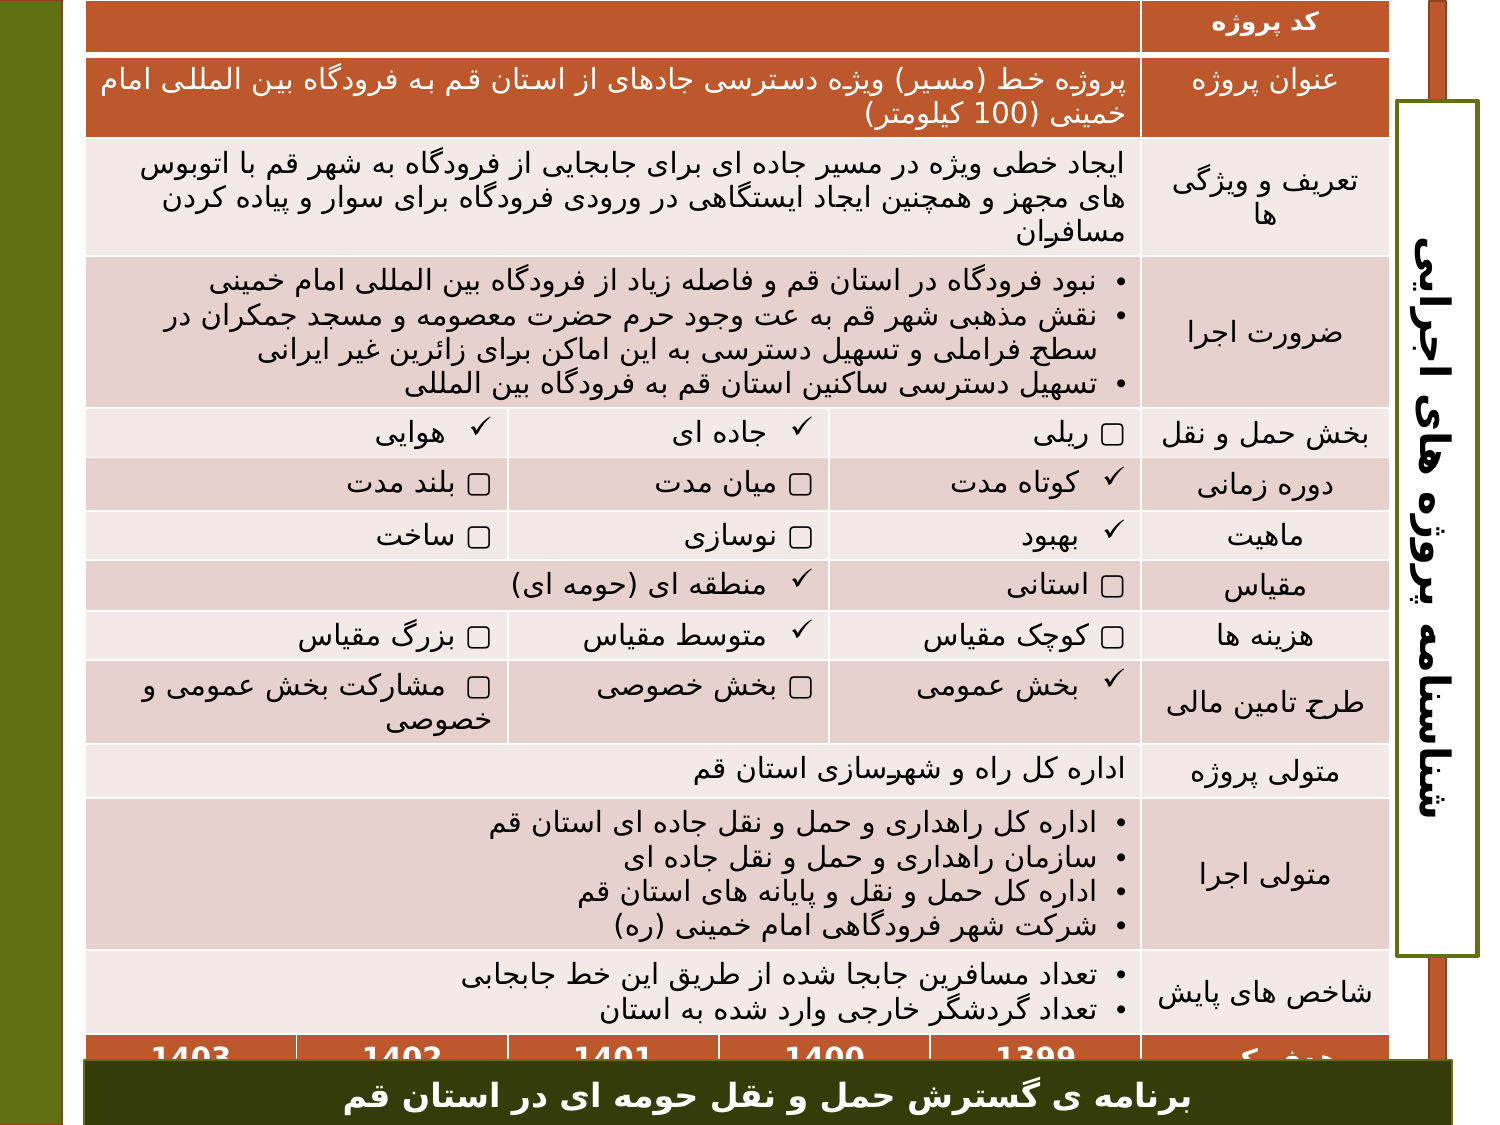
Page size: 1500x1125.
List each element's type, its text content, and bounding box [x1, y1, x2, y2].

text_box [1428, 957, 1447, 1059]
text_box شناسنامه پروژه های اجرایی [1396, 100, 1479, 957]
text_box برنامه ی گسترش حمل و نقل حومه ای در استان قم [83, 1059, 1453, 1125]
text_box [1428, 0, 1447, 100]
text_box [0, 0, 63, 1125]
